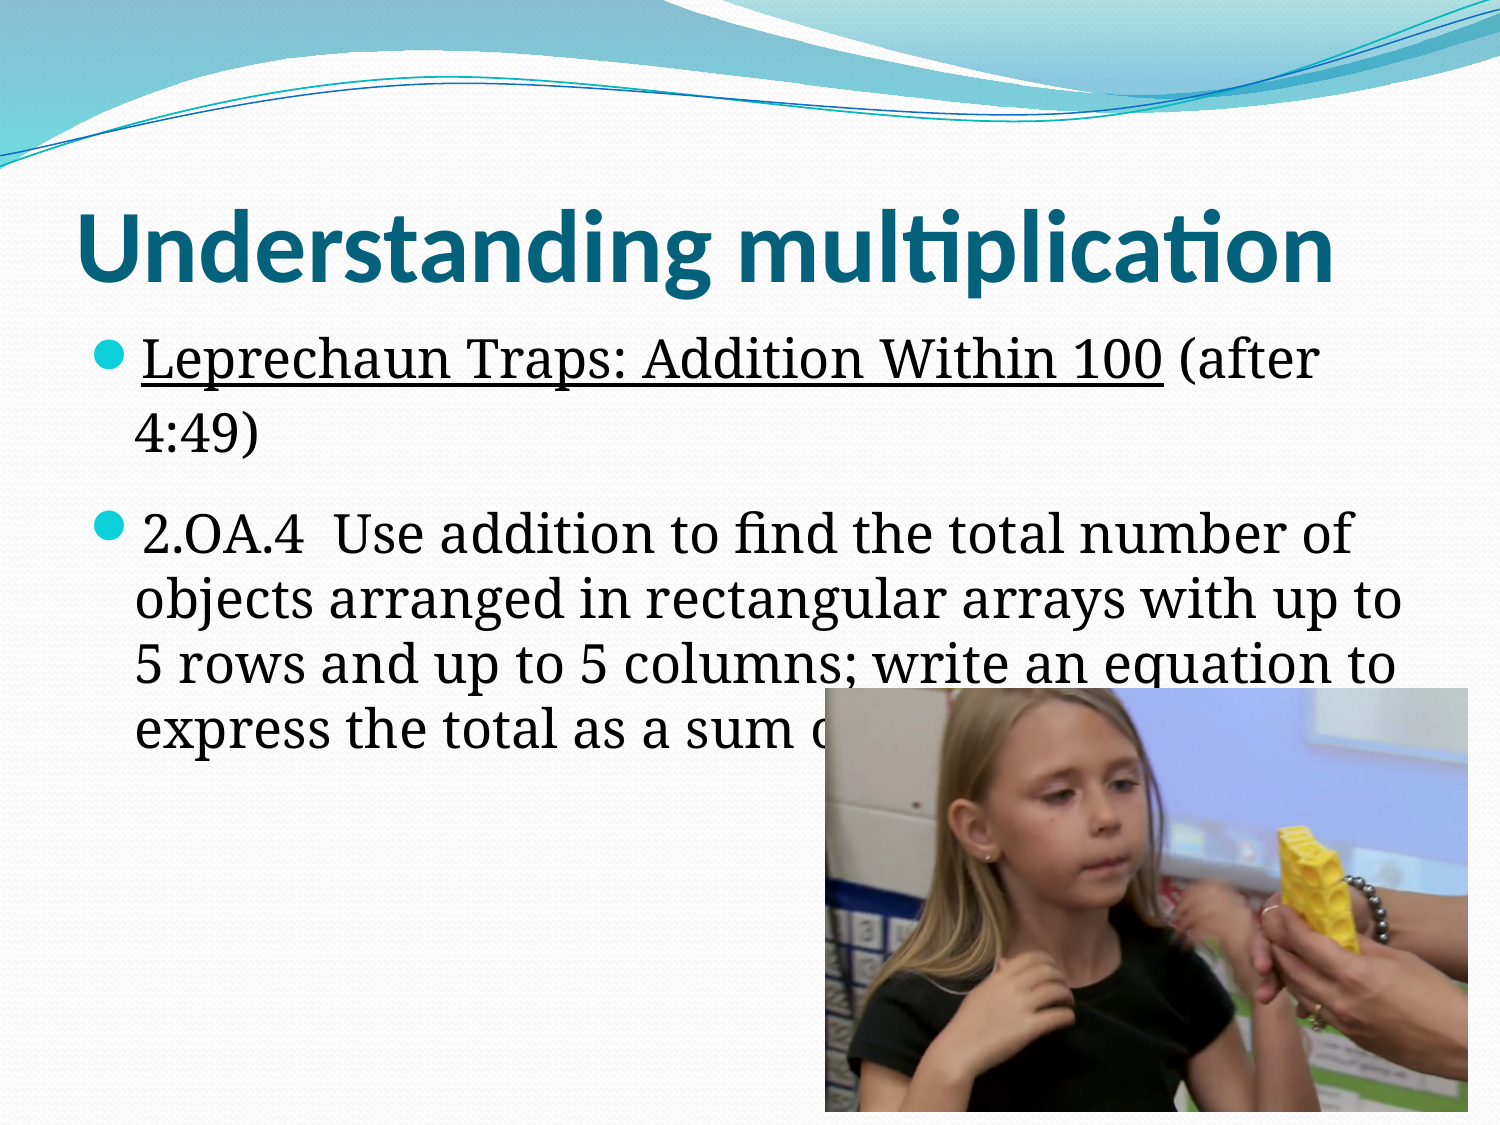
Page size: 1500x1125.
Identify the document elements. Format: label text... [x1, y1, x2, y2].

title Understanding multiplication [75, 115, 1425, 303]
picture [824, 688, 1468, 1112]
list Leprechaun Traps: Addition Within 100 (after 4:49) 2.OA.4 Use addition to find the total number of objects arranged in rectangular arrays with up to 5 rows and up to 5 columns; write an equation to express the total as a sum of equal addends. [75, 317, 1425, 1038]
